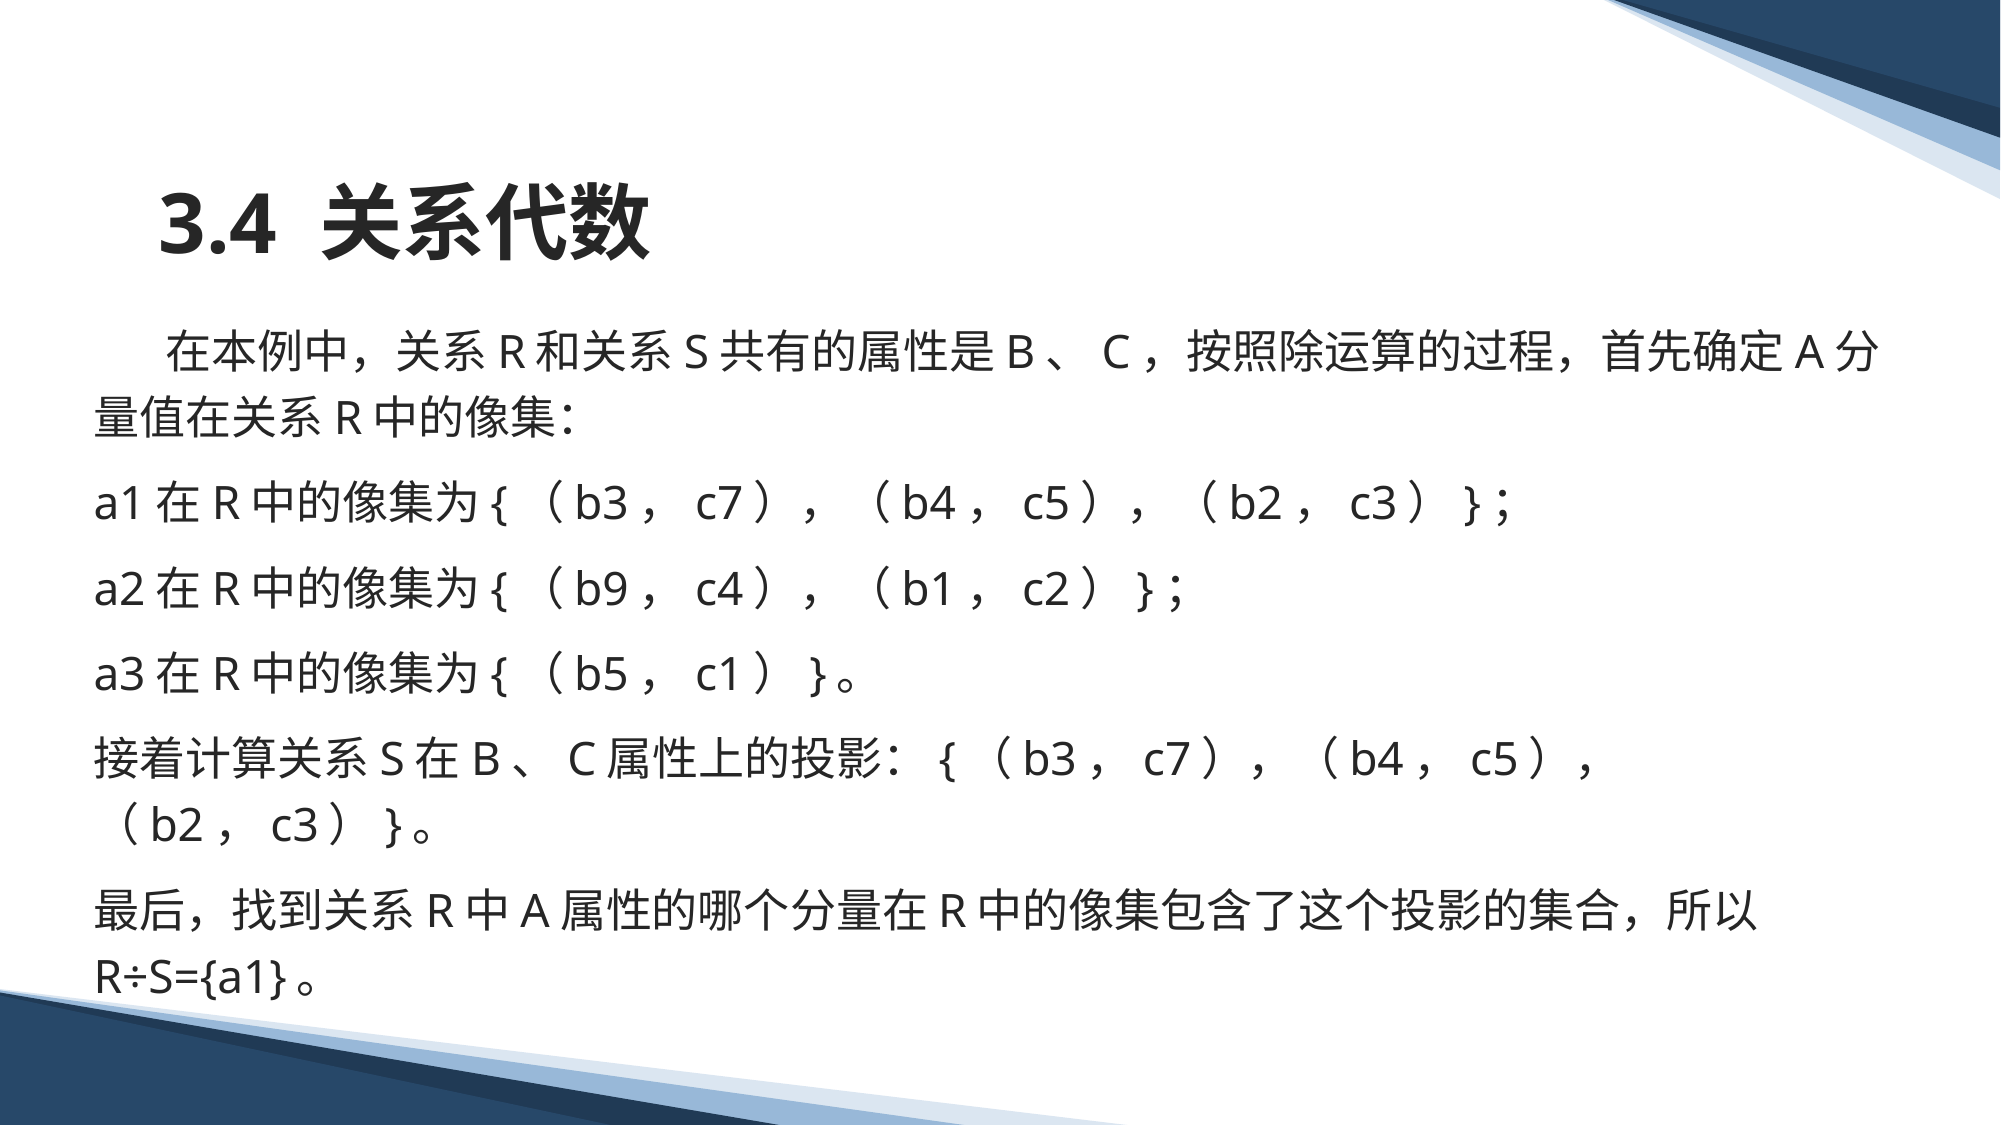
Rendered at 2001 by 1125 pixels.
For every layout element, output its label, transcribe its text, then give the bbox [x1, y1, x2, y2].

title 3.4 关系代数 [143, 54, 1857, 280]
list 在本例中，关系R和关系S共有的属性是B、C，按照除运算的过程，首先确定A分量值在关系R中的像集： a1在R中的像集为{（b3，c7），（b4，c5），（b2，c3）}； a2在R中的像集为{（b9，c4），（b1，c2）}； a3在R中的像集为{（b5，c1）}。 接着计算关系S在B、C属性上的投影：{（b3，c7），（b4，c5），（b2，c3）}。 最后，找到关系R中A属性的哪个分量在R中的像集包含了这个投影的集合，所以R÷S={a1}。 [78, 303, 1904, 1013]
